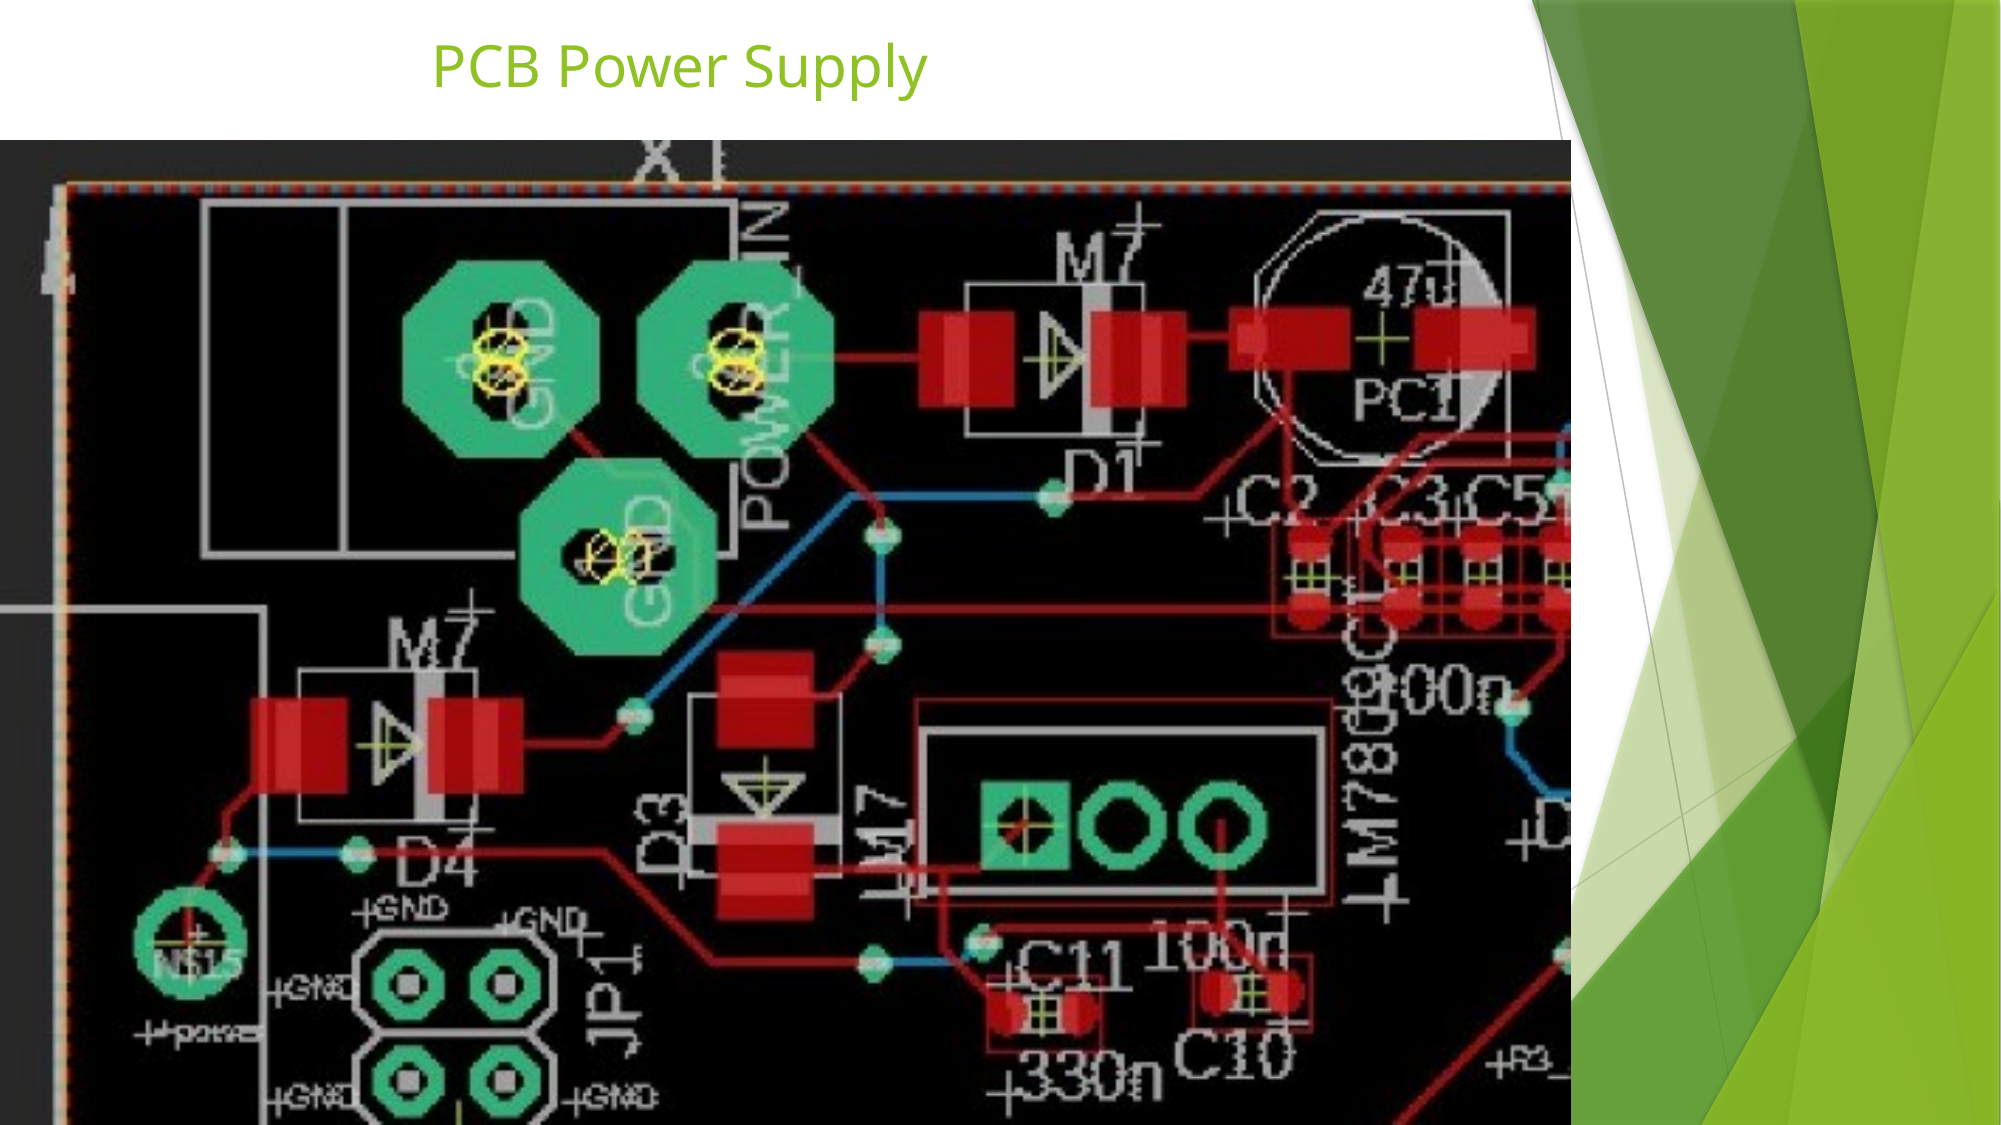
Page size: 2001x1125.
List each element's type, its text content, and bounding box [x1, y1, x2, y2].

text_box PCB Power Supply [359, 0, 1000, 139]
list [0, 140, 1572, 1125]
